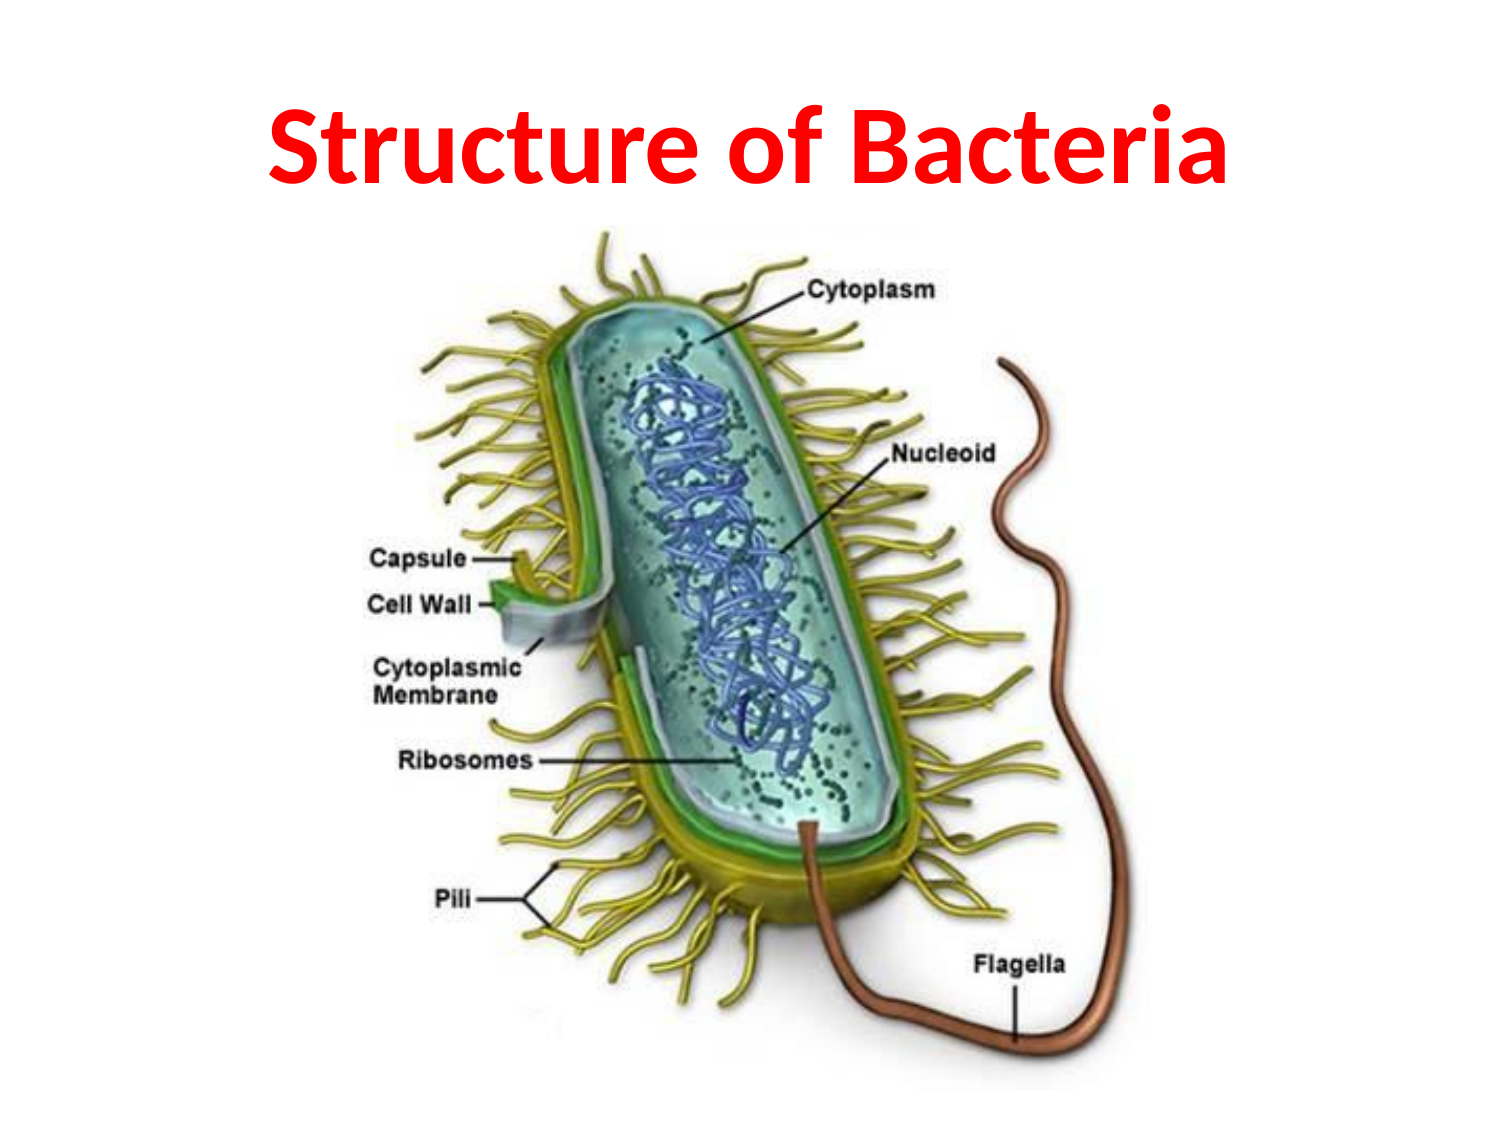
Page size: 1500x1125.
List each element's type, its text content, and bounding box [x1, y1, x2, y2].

title Structure of Bacteria [75, 45, 1425, 233]
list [362, 224, 1151, 1093]
